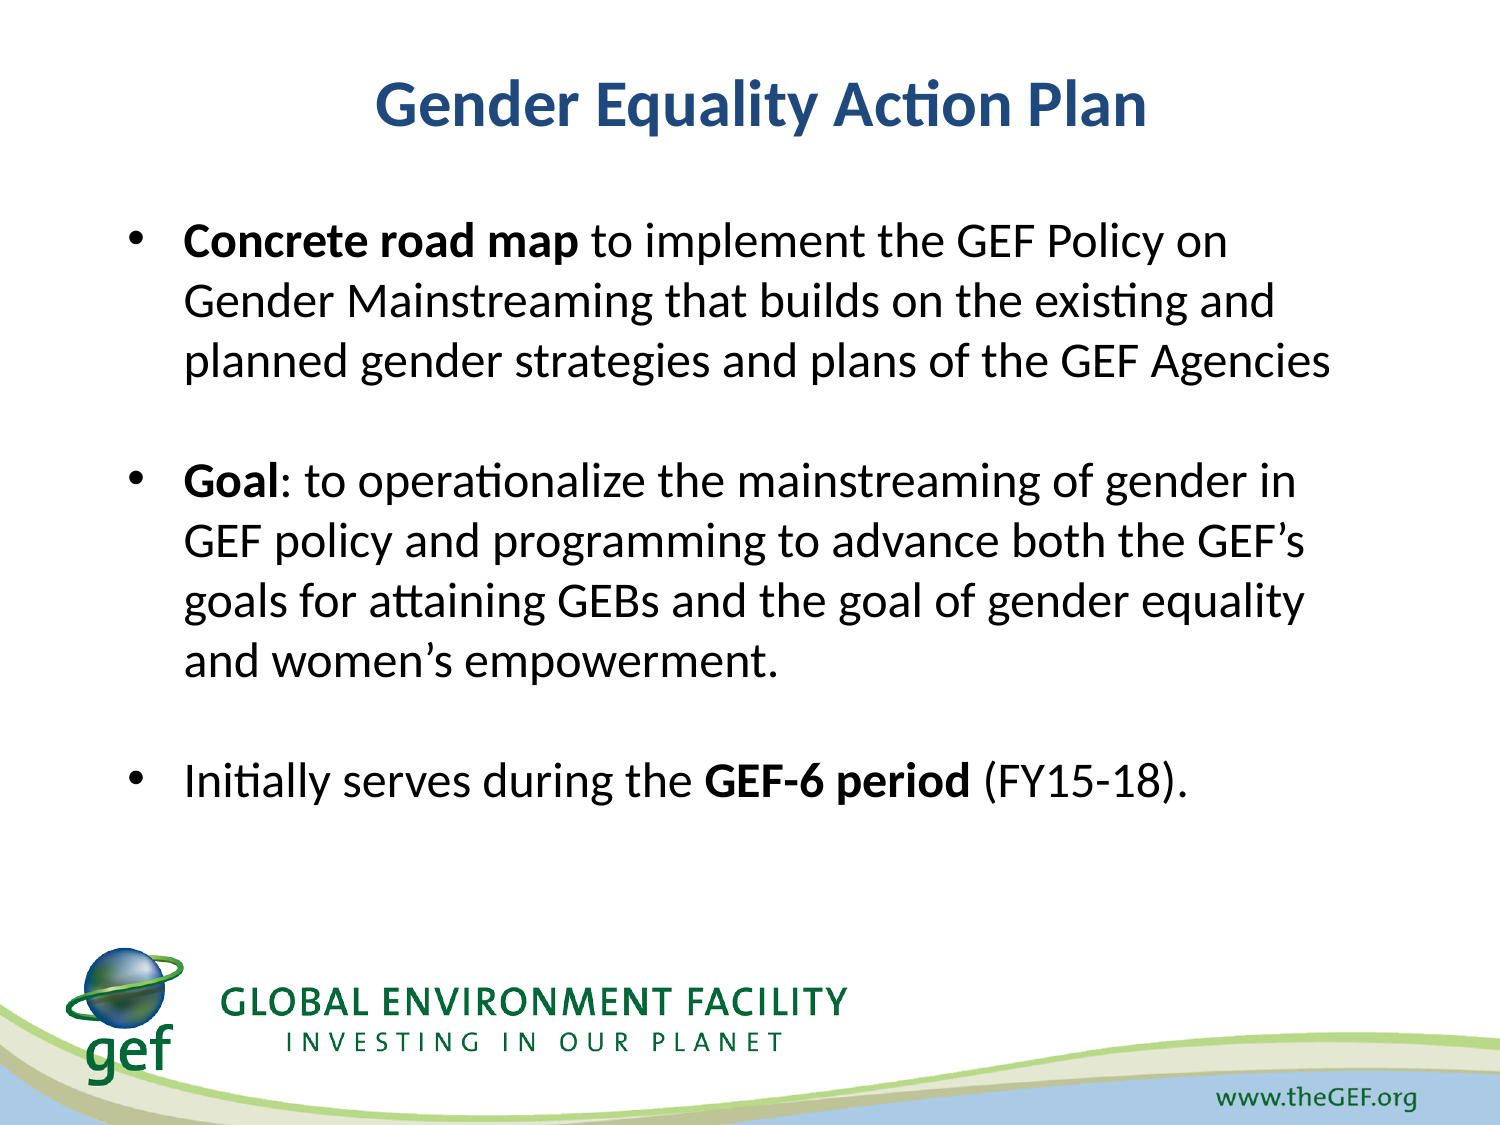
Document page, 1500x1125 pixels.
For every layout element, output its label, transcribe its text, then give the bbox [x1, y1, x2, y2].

text_box Concrete road map to implement the GEF Policy on Gender Mainstreaming that builds on the existing and planned gender strategies and plans of the GEF Agencies Goal: to operationalize the mainstreaming of gender in GEF policy and programming to advance both the GEF’s goals for attaining GEBs and the goal of gender equality and women’s empowerment. Initially serves during the GEF-6 period (FY15-18). [112, 199, 1350, 875]
picture [0, 920, 1500, 1125]
title Gender Equality Action Plan [12, 49, 1500, 151]
text_box [50, 162, 1450, 358]
